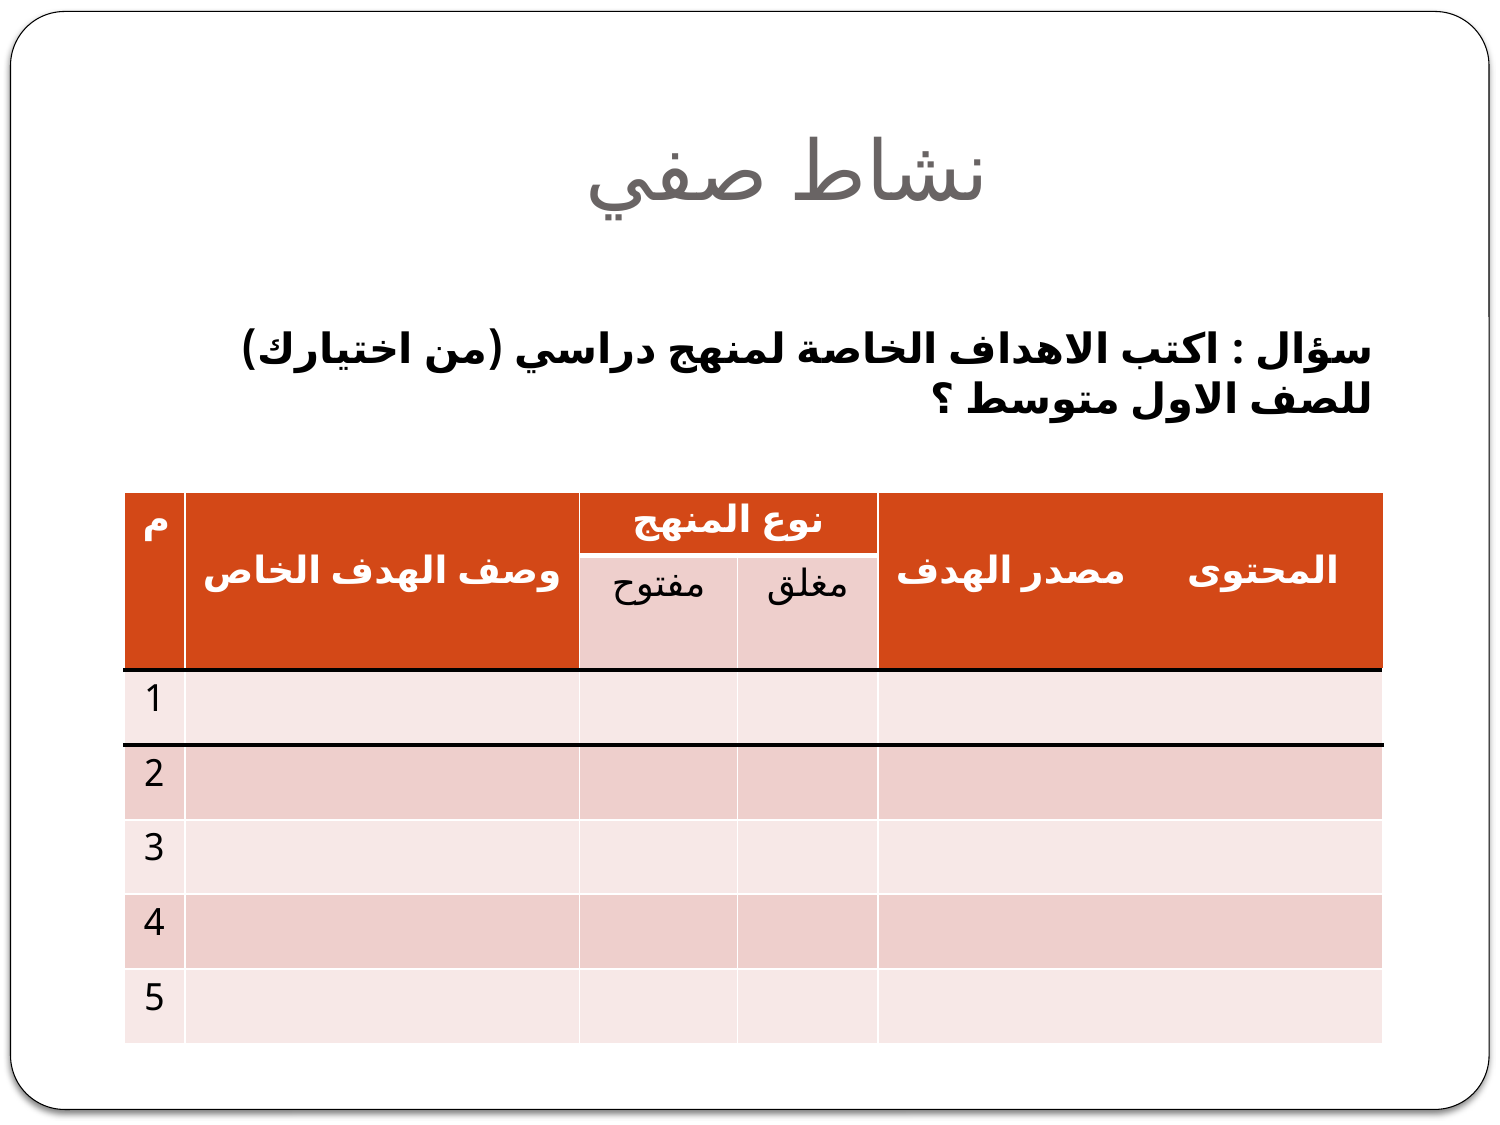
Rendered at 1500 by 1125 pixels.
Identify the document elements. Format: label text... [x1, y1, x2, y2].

table_cell [738, 672, 877, 743]
table_cell [186, 747, 579, 819]
table_header وصف الهدف الخاص [186, 493, 579, 668]
table_cell [738, 970, 877, 1043]
table_cell [1144, 747, 1382, 819]
table_cell [879, 672, 1144, 743]
table_header نوع المنهج [580, 493, 877, 553]
table_cell [580, 821, 737, 893]
table_cell [738, 895, 877, 968]
table_cell [738, 747, 877, 819]
table_header المحتوى [1144, 493, 1383, 668]
table_cell 2 [125, 747, 184, 819]
table_cell [1144, 821, 1382, 893]
table_cell [580, 672, 737, 743]
table_cell [879, 970, 1144, 1043]
table_cell [580, 970, 737, 1043]
table_cell [738, 821, 877, 893]
table_cell [186, 821, 579, 893]
table_cell [1144, 895, 1382, 968]
table_cell مفتوح [580, 558, 737, 668]
table_cell [580, 747, 737, 819]
table_cell [580, 895, 737, 968]
table_cell [879, 821, 1144, 893]
table_cell [1144, 970, 1382, 1043]
table_cell [1144, 672, 1382, 743]
table_cell 5 [125, 970, 184, 1043]
table_header مصدر الهدف [879, 493, 1144, 668]
table_cell 3 [125, 821, 184, 893]
table_cell [879, 747, 1144, 819]
table_header م [125, 493, 184, 668]
table_cell [879, 895, 1144, 968]
table_cell 1 [125, 672, 184, 743]
table_cell مغلق [738, 558, 877, 668]
title نشاط صفي [150, 45, 1425, 233]
table_cell 4 [125, 895, 184, 968]
table_cell [186, 672, 579, 743]
text_box سؤال : اكتب الاهداف الخاصة لمنهج دراسي (من اختيارك) للصف الاول متوسط ؟ [182, 314, 1388, 480]
table_cell [186, 895, 579, 968]
table_cell [186, 970, 579, 1043]
